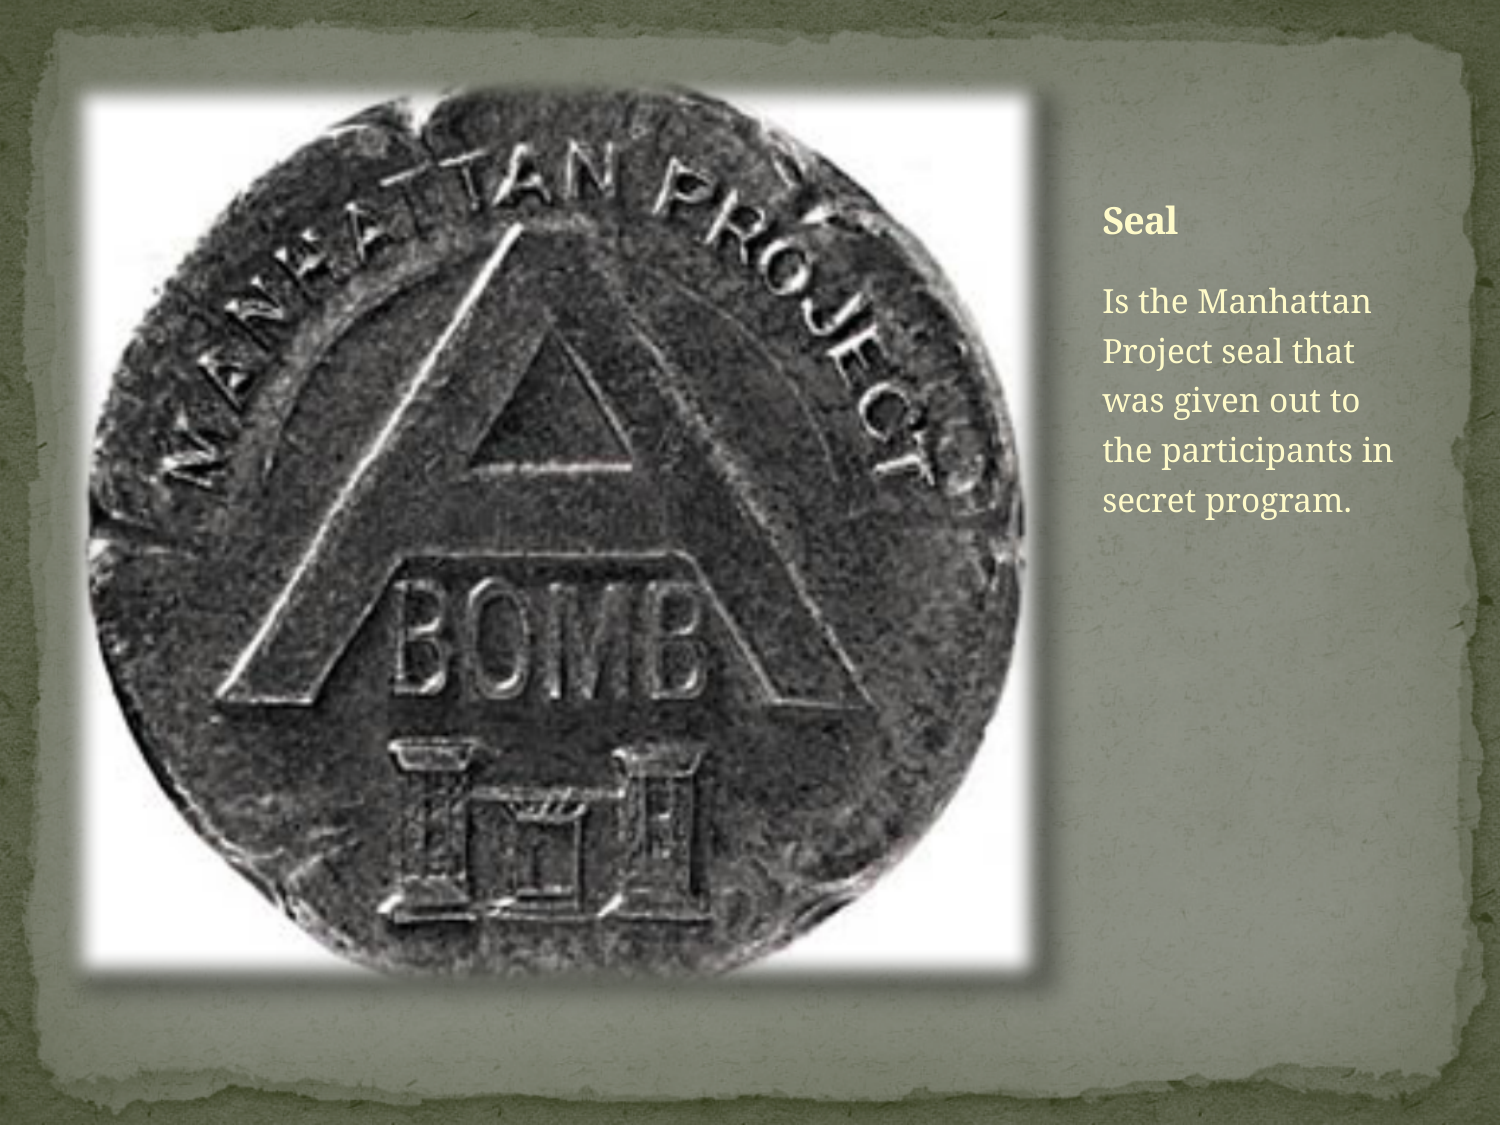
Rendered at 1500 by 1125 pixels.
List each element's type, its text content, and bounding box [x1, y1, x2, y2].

list Is the Manhattan Project seal that was given out to the participants in secret program. [1087, 262, 1425, 988]
picture [63, 75, 1049, 986]
title Seal [1087, 74, 1425, 250]
